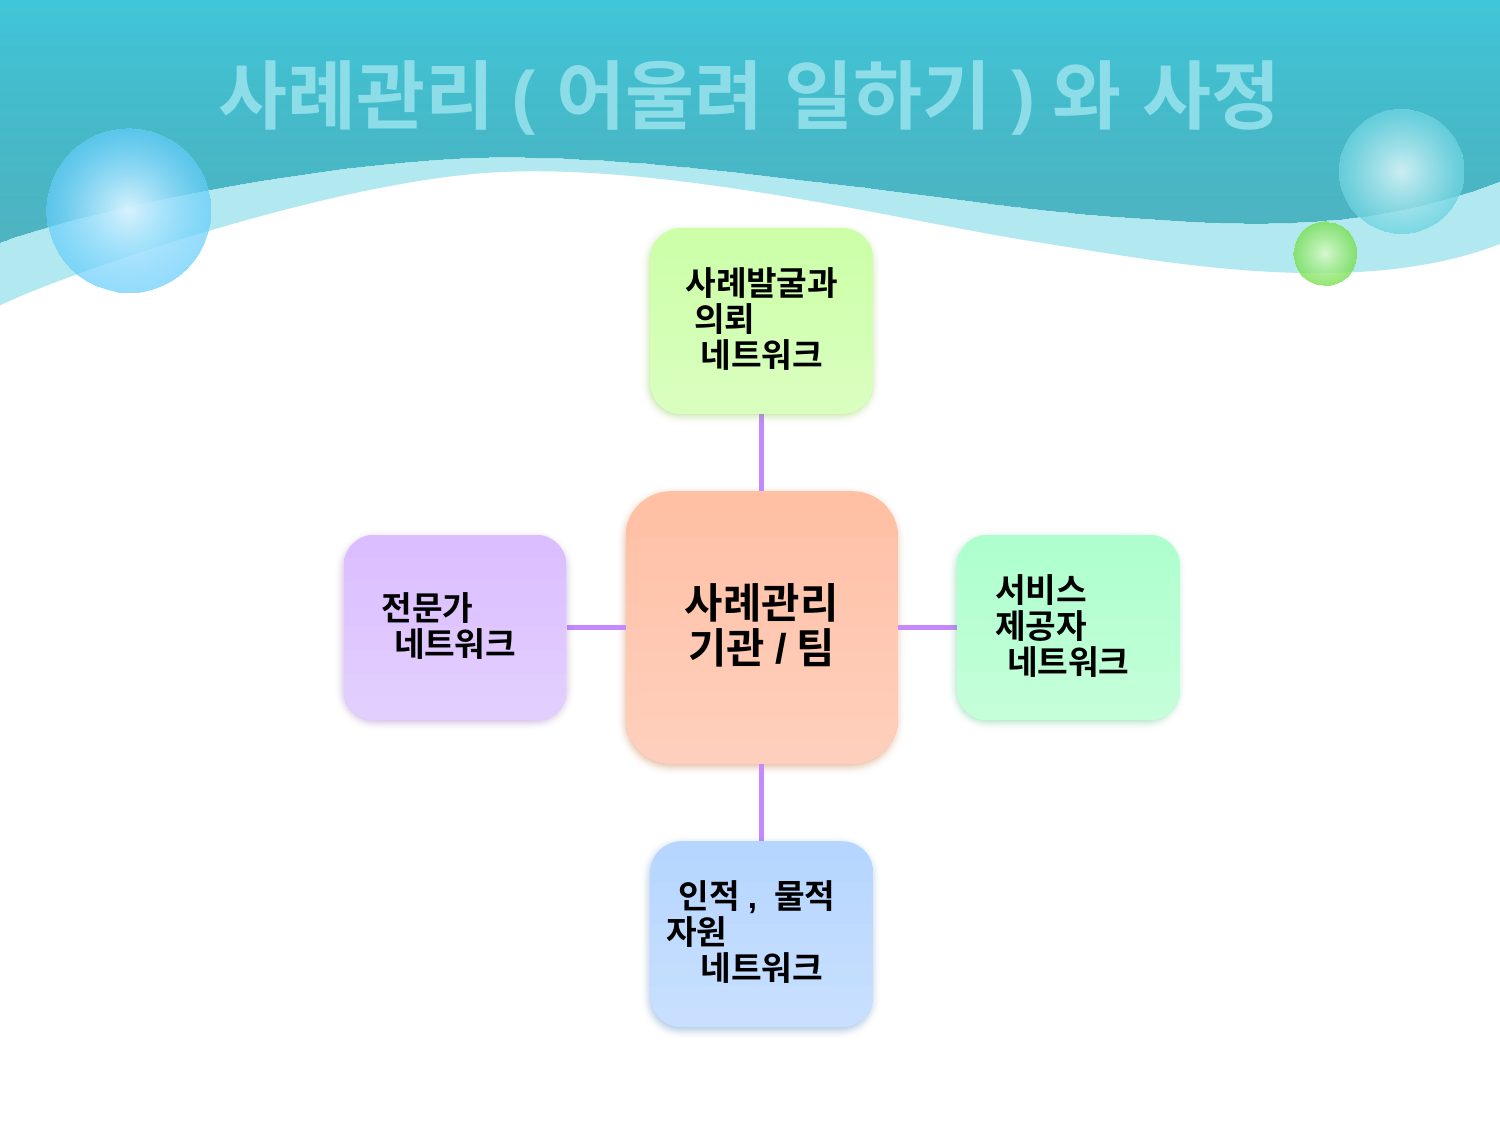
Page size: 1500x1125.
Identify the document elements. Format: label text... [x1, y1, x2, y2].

text_box [0, 0, 1500, 75]
title 사례관리(어울려 일하기)와 사정 [75, 75, 1425, 188]
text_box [88, 243, 1436, 1012]
